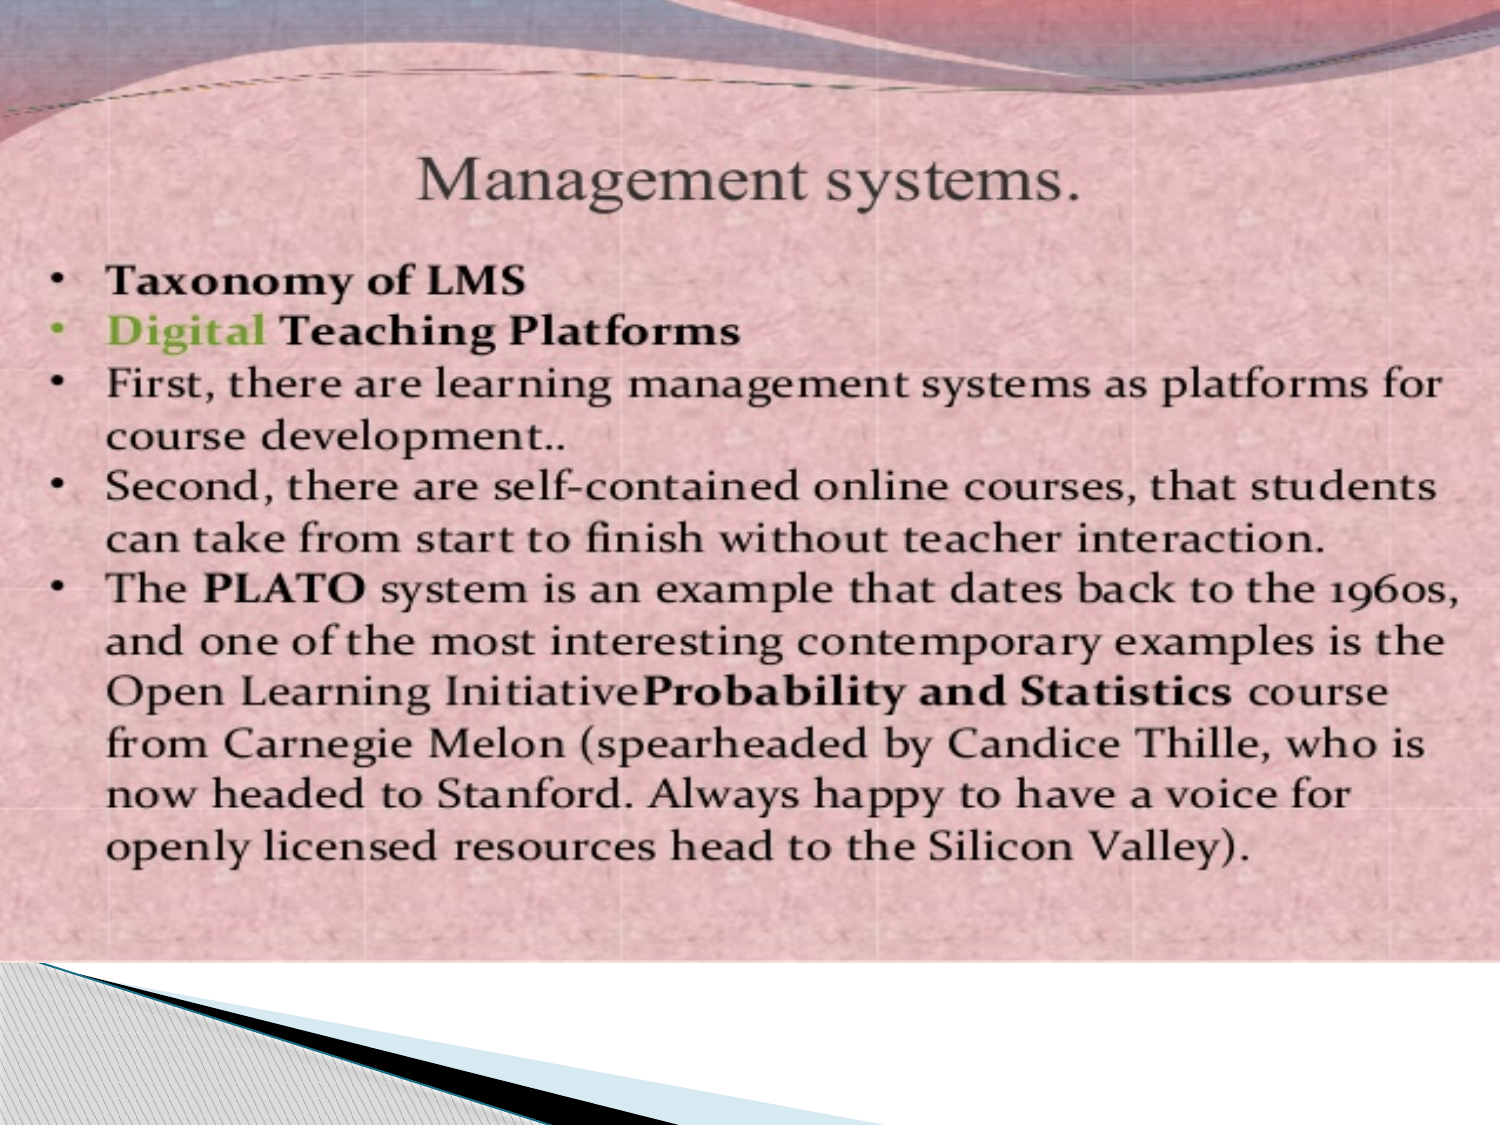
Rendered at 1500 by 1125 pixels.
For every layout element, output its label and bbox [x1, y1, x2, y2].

picture [0, 0, 1500, 963]
